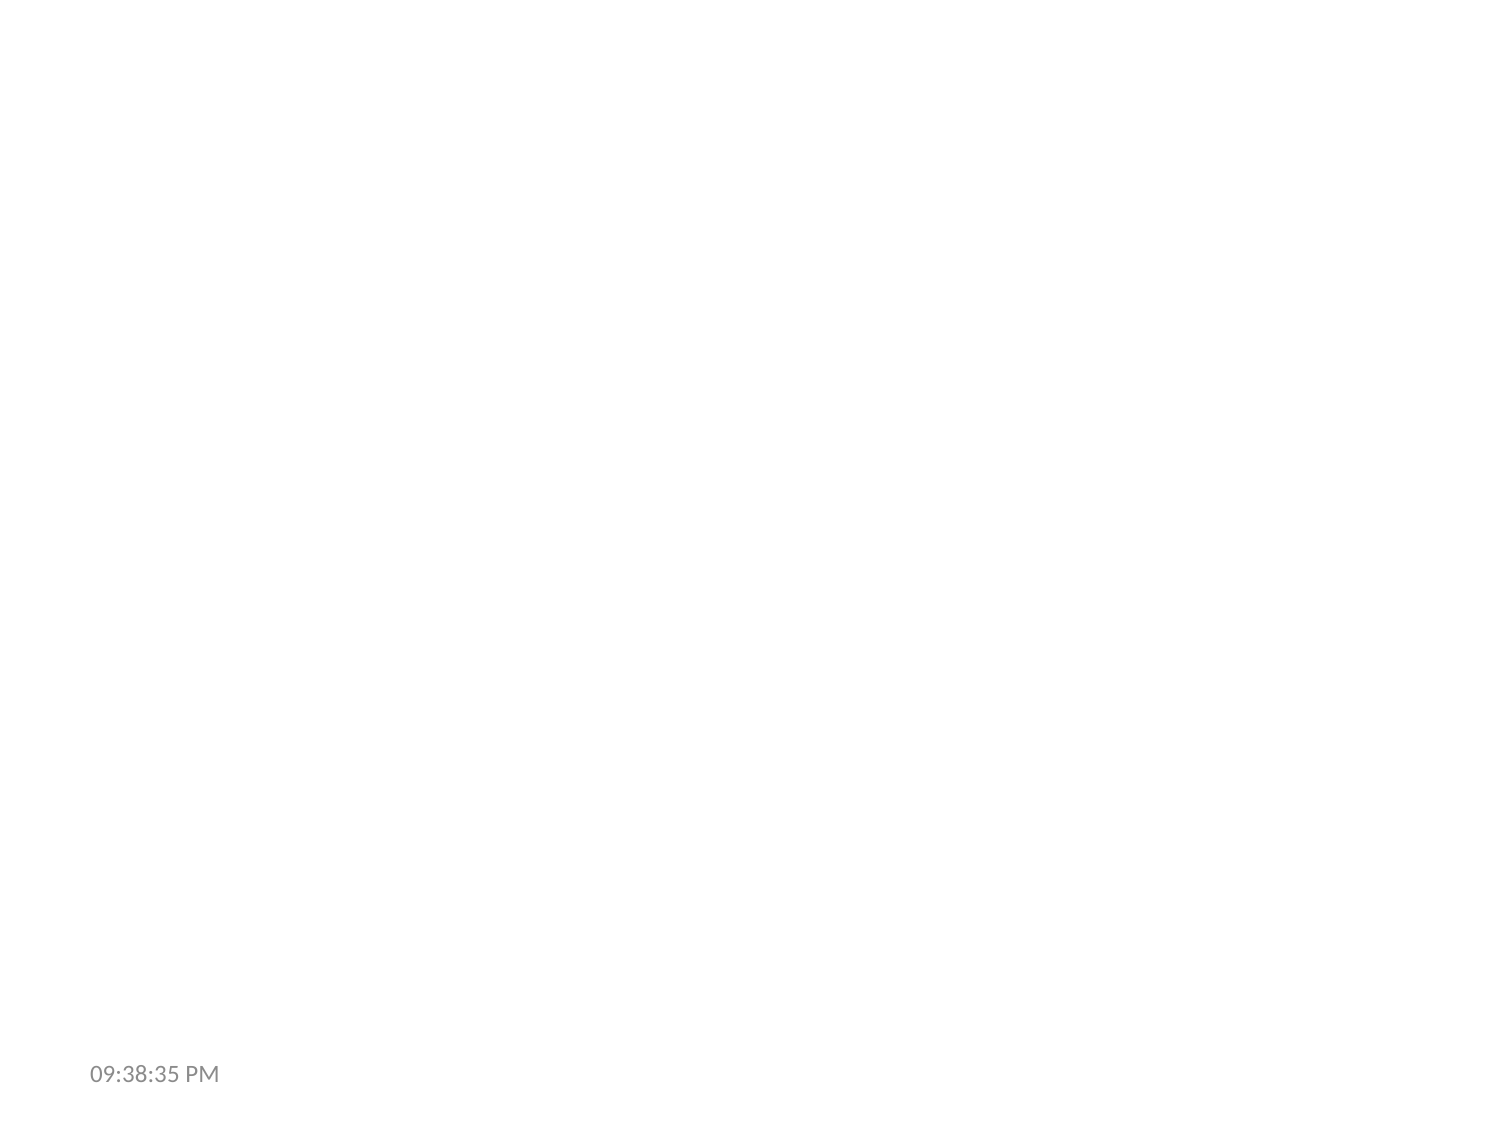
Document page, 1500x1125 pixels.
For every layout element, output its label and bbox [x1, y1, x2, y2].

slide_number [75, 1042, 425, 1103]
